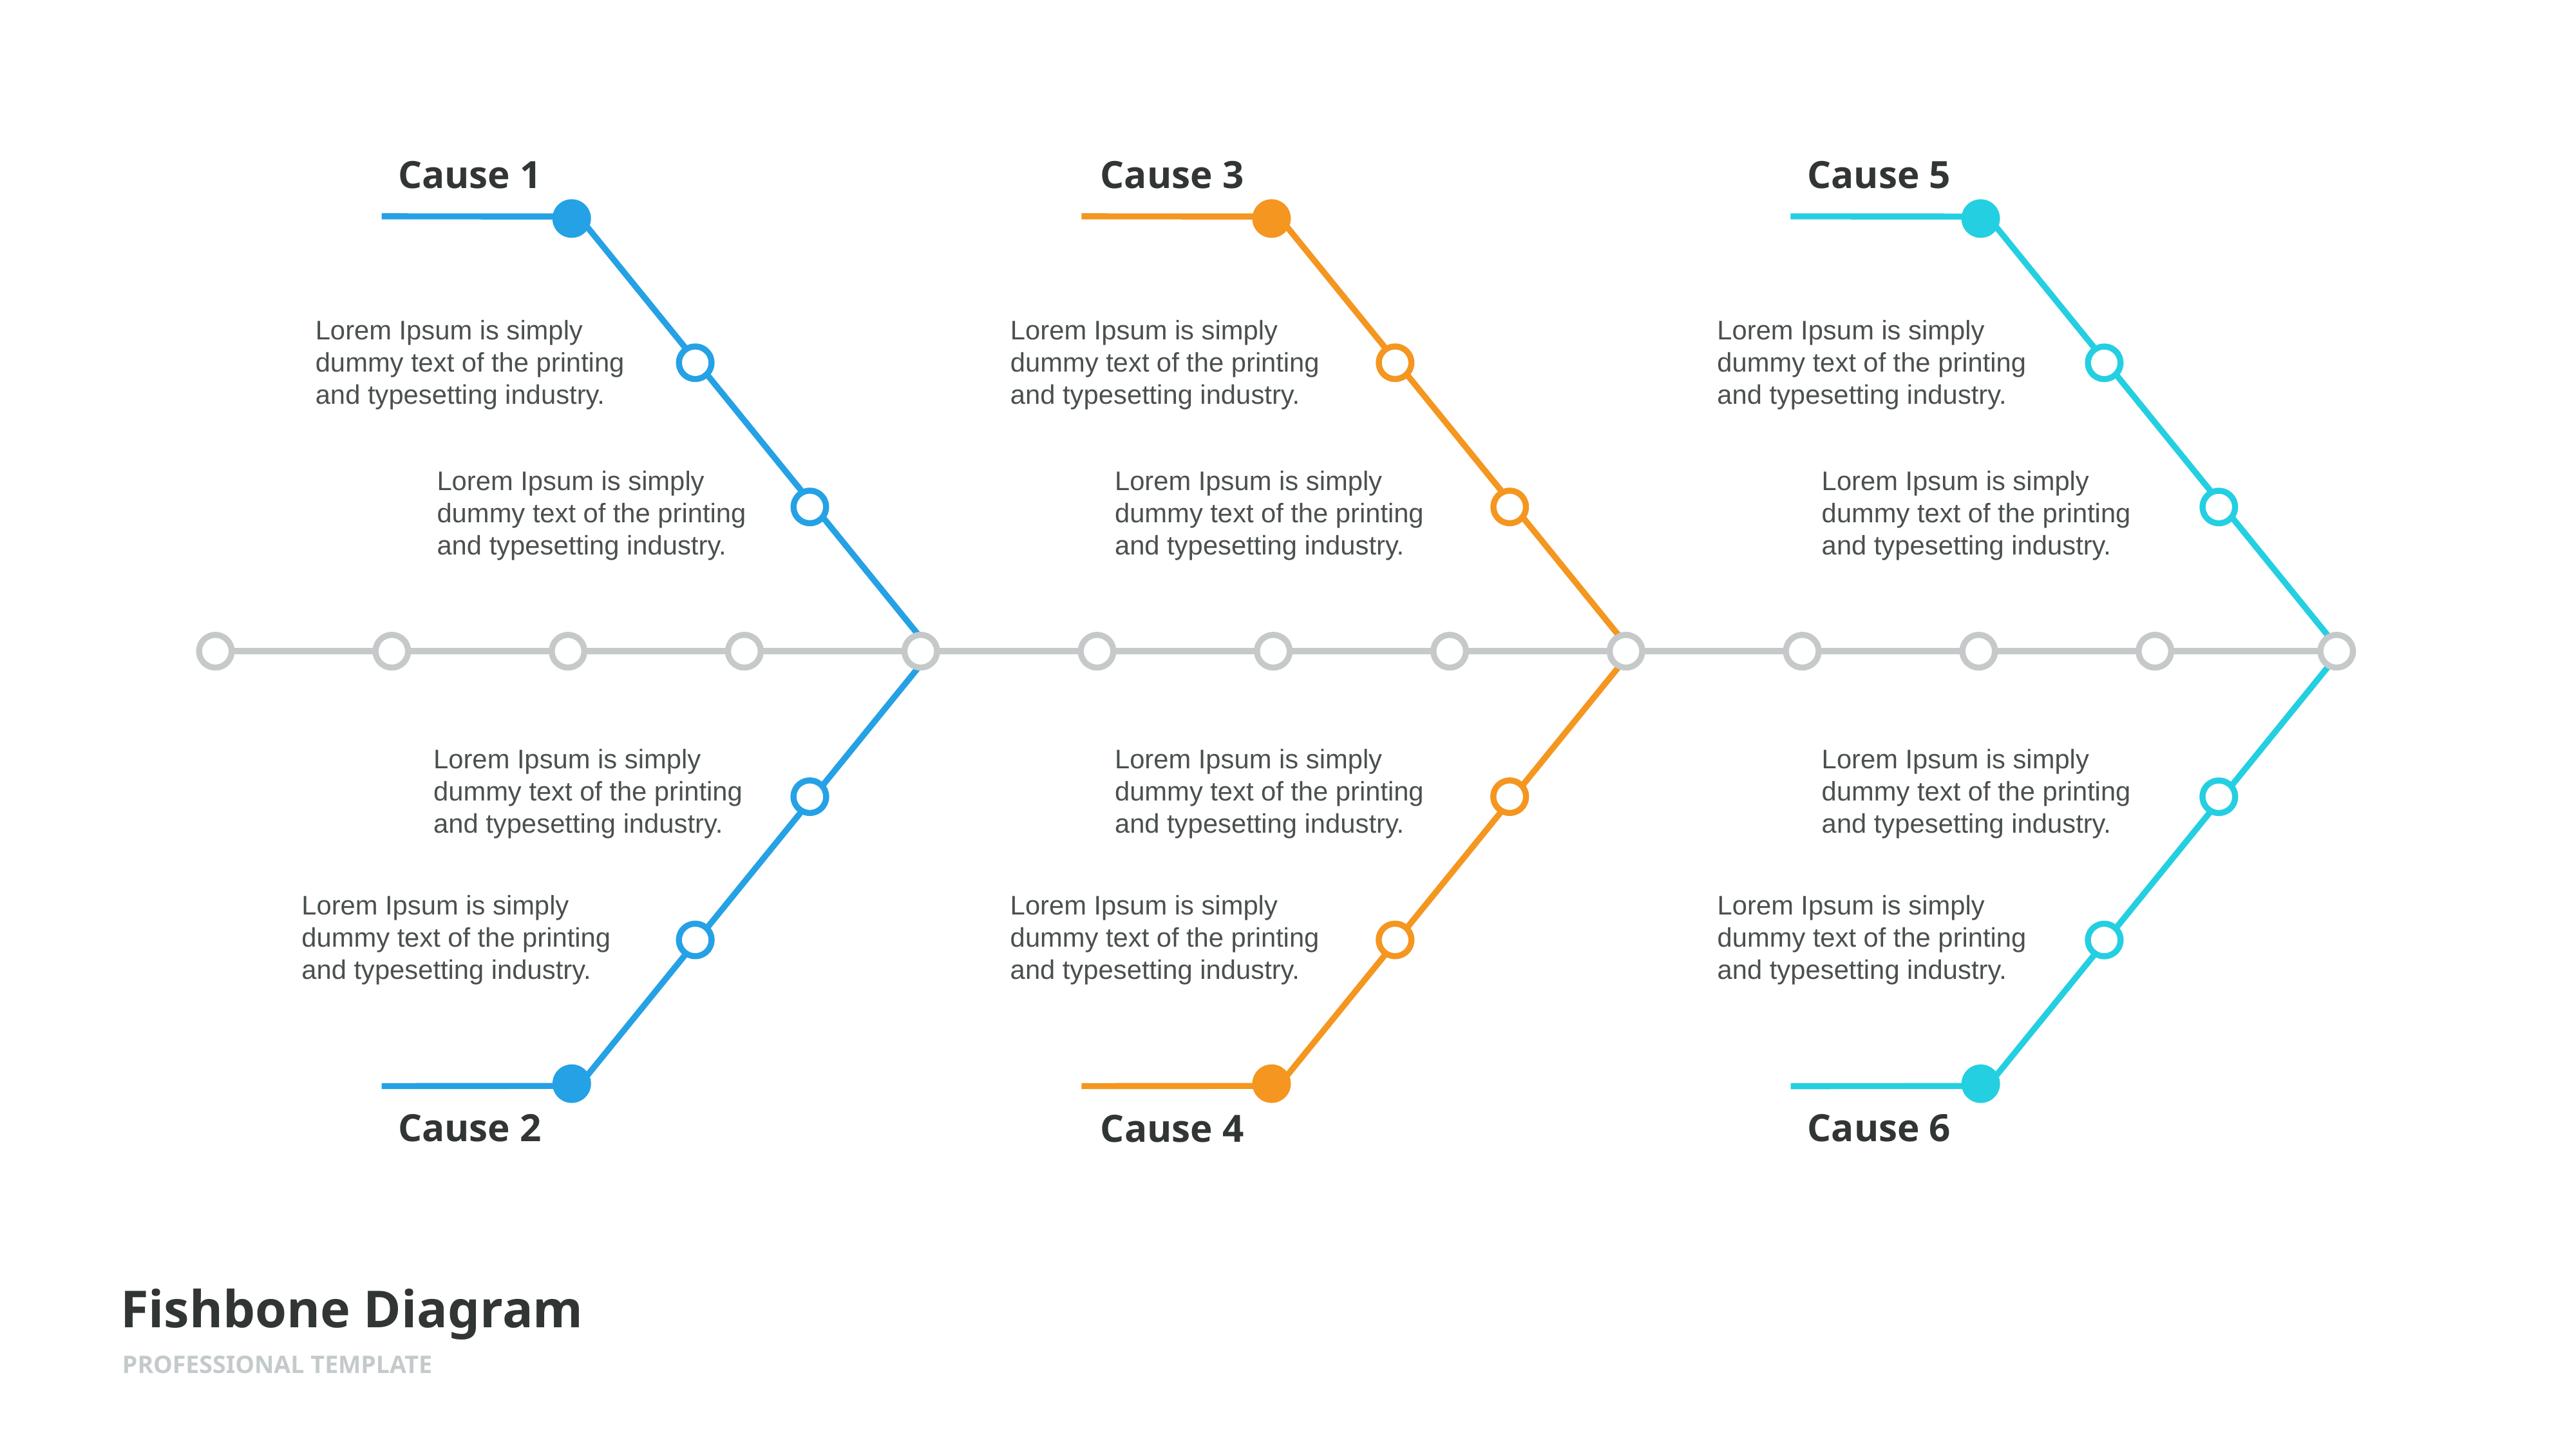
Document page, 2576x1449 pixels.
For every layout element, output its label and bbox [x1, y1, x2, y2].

text_box [199, 146, 2353, 1155]
